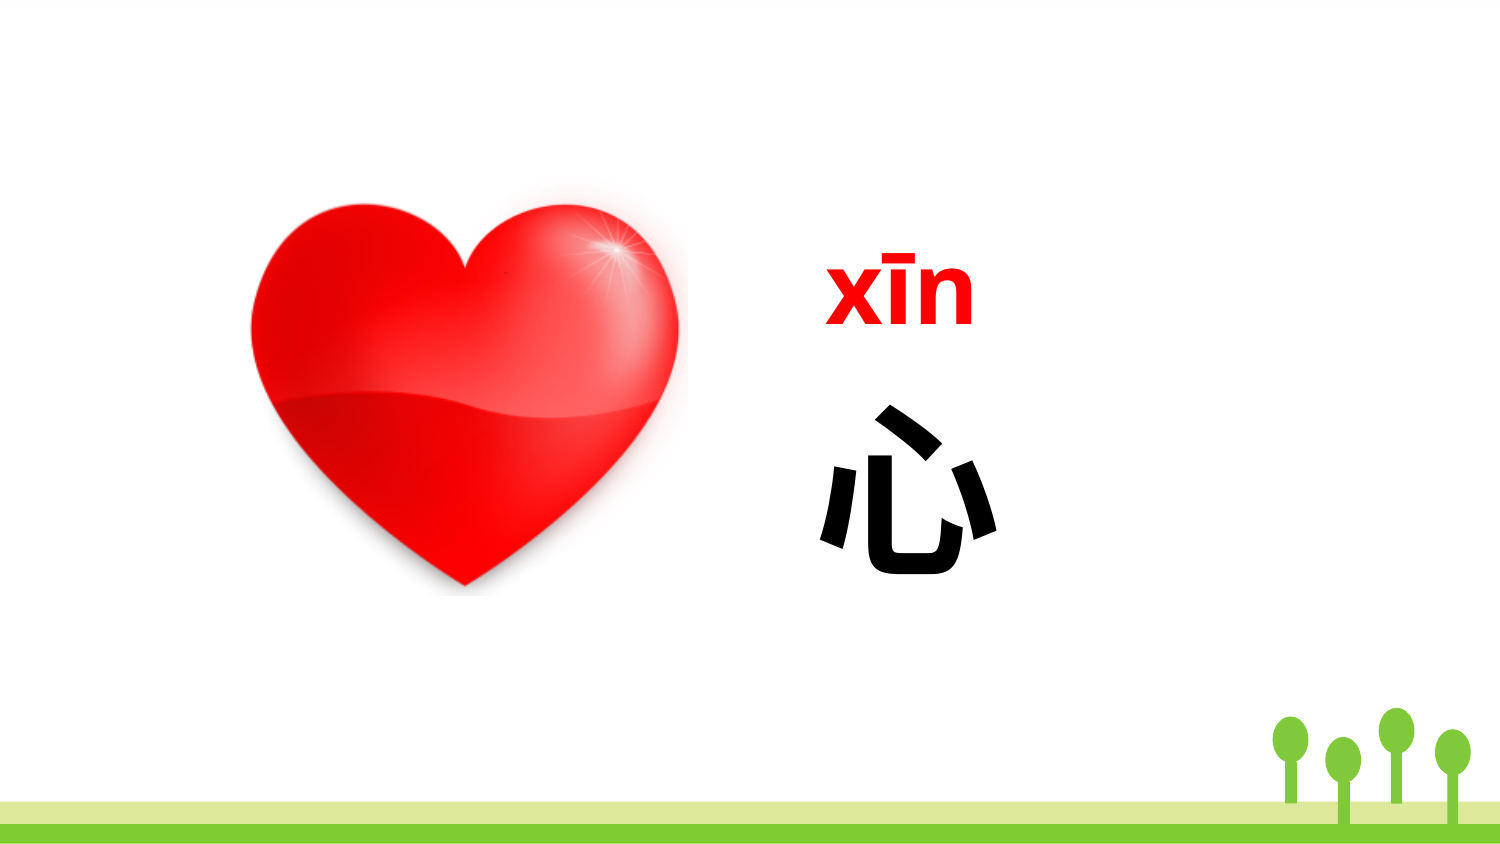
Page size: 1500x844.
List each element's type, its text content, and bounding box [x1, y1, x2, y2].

picture [0, 0, 1500, 707]
text_box 心 [802, 368, 1002, 605]
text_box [0, 707, 1500, 844]
text_box xīn [814, 219, 1002, 351]
